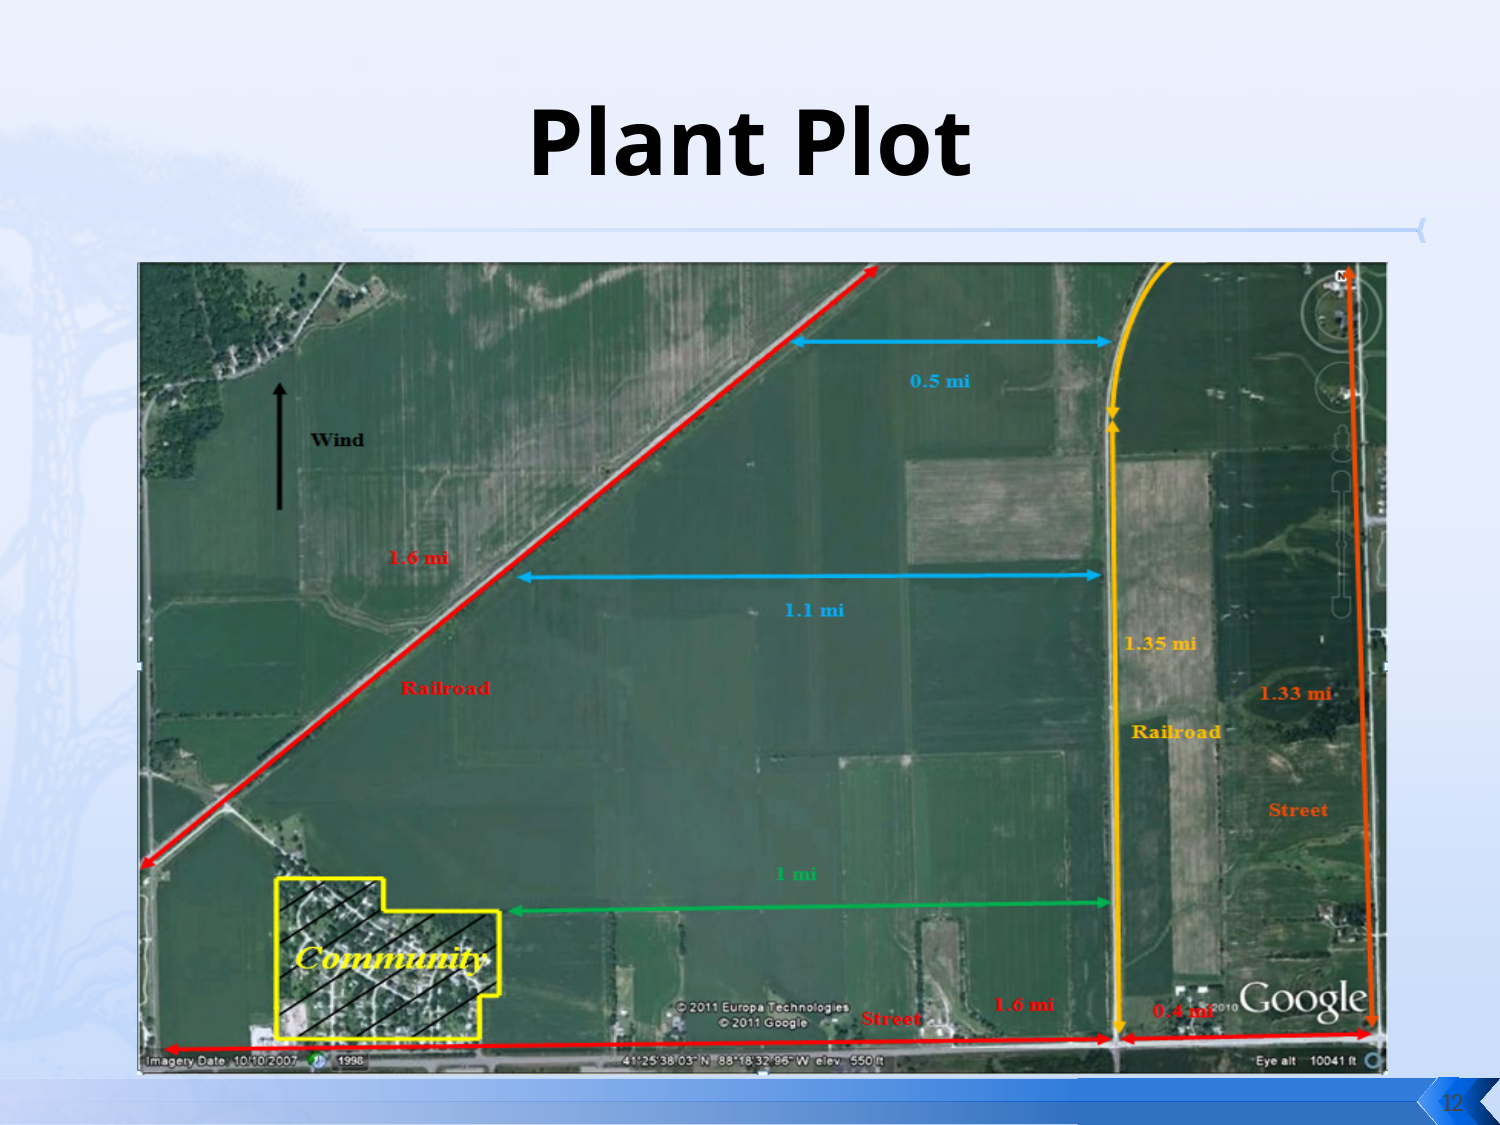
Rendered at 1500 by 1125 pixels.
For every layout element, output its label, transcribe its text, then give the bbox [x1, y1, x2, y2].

title Plant Plot [75, 45, 1425, 233]
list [136, 261, 1388, 1076]
slide_number 12 [1406, 1077, 1500, 1125]
